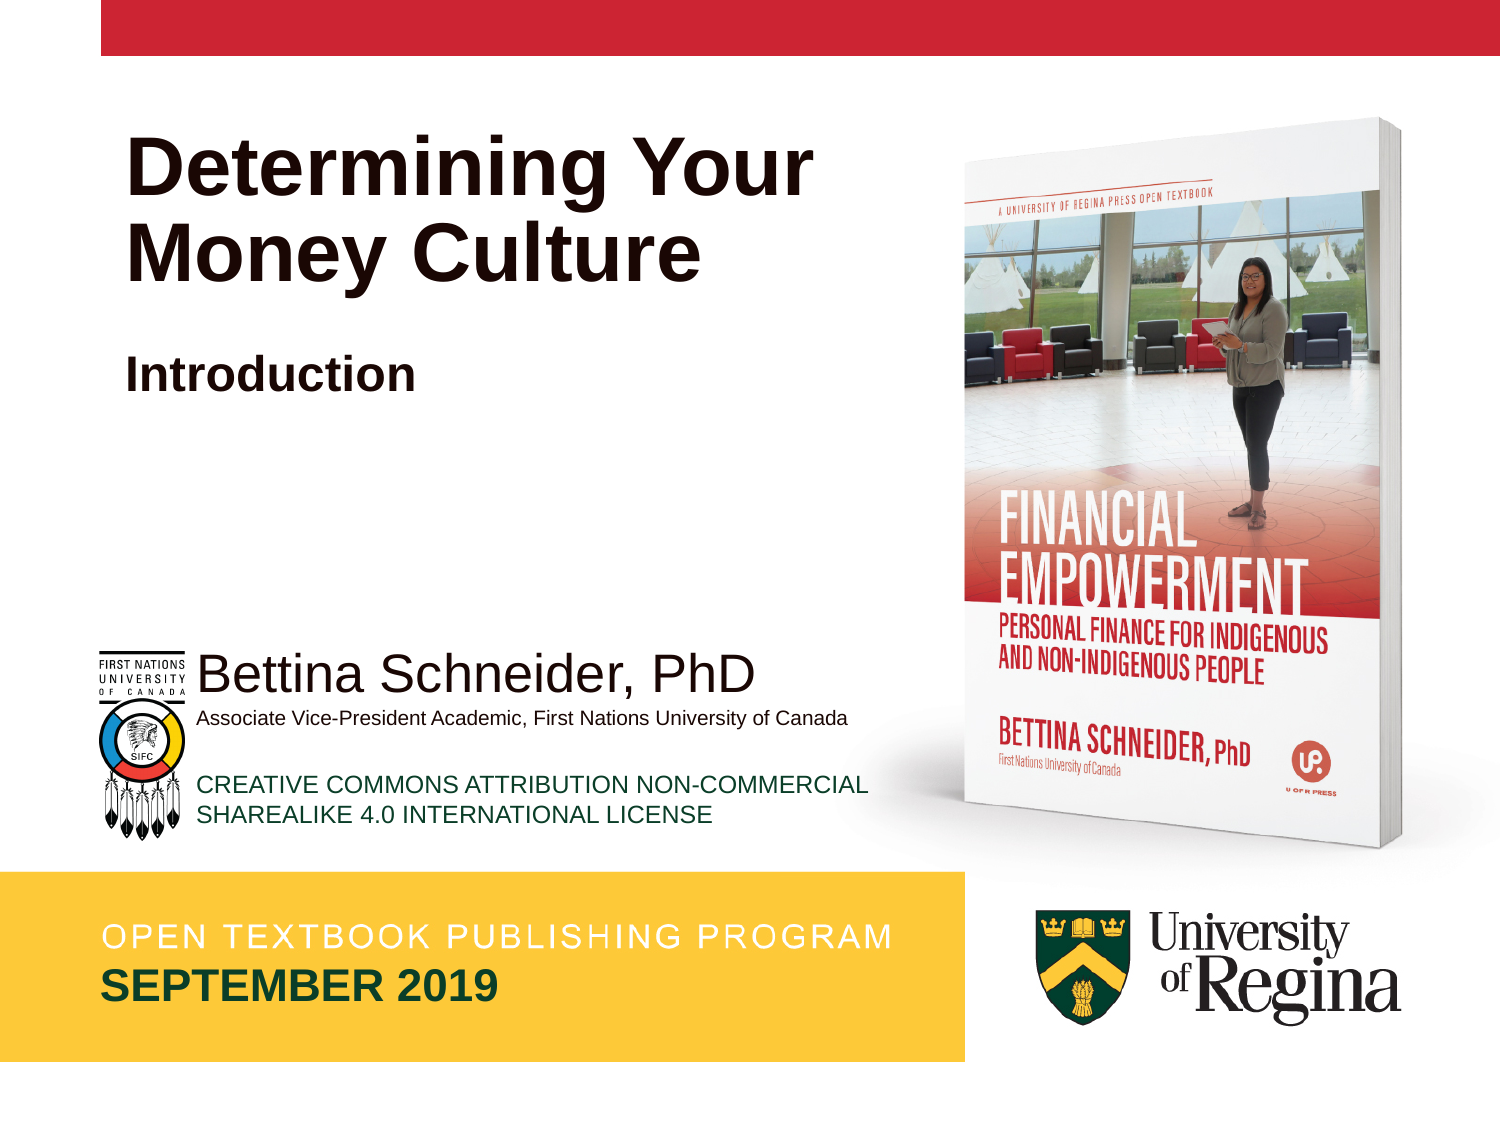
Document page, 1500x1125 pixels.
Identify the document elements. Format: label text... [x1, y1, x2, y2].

list Associate Vice-President Academic, First Nations University of Canada [195, 704, 908, 744]
picture [0, 0, 1500, 1125]
list Bettina Schneider, PhD [195, 638, 908, 704]
text_box Determining Your Money Culture Introduction [124, 126, 846, 516]
list Creative commons attribution non-commercial sharealike 4.0 international license [195, 761, 897, 809]
text_box September 2019 [99, 955, 897, 997]
